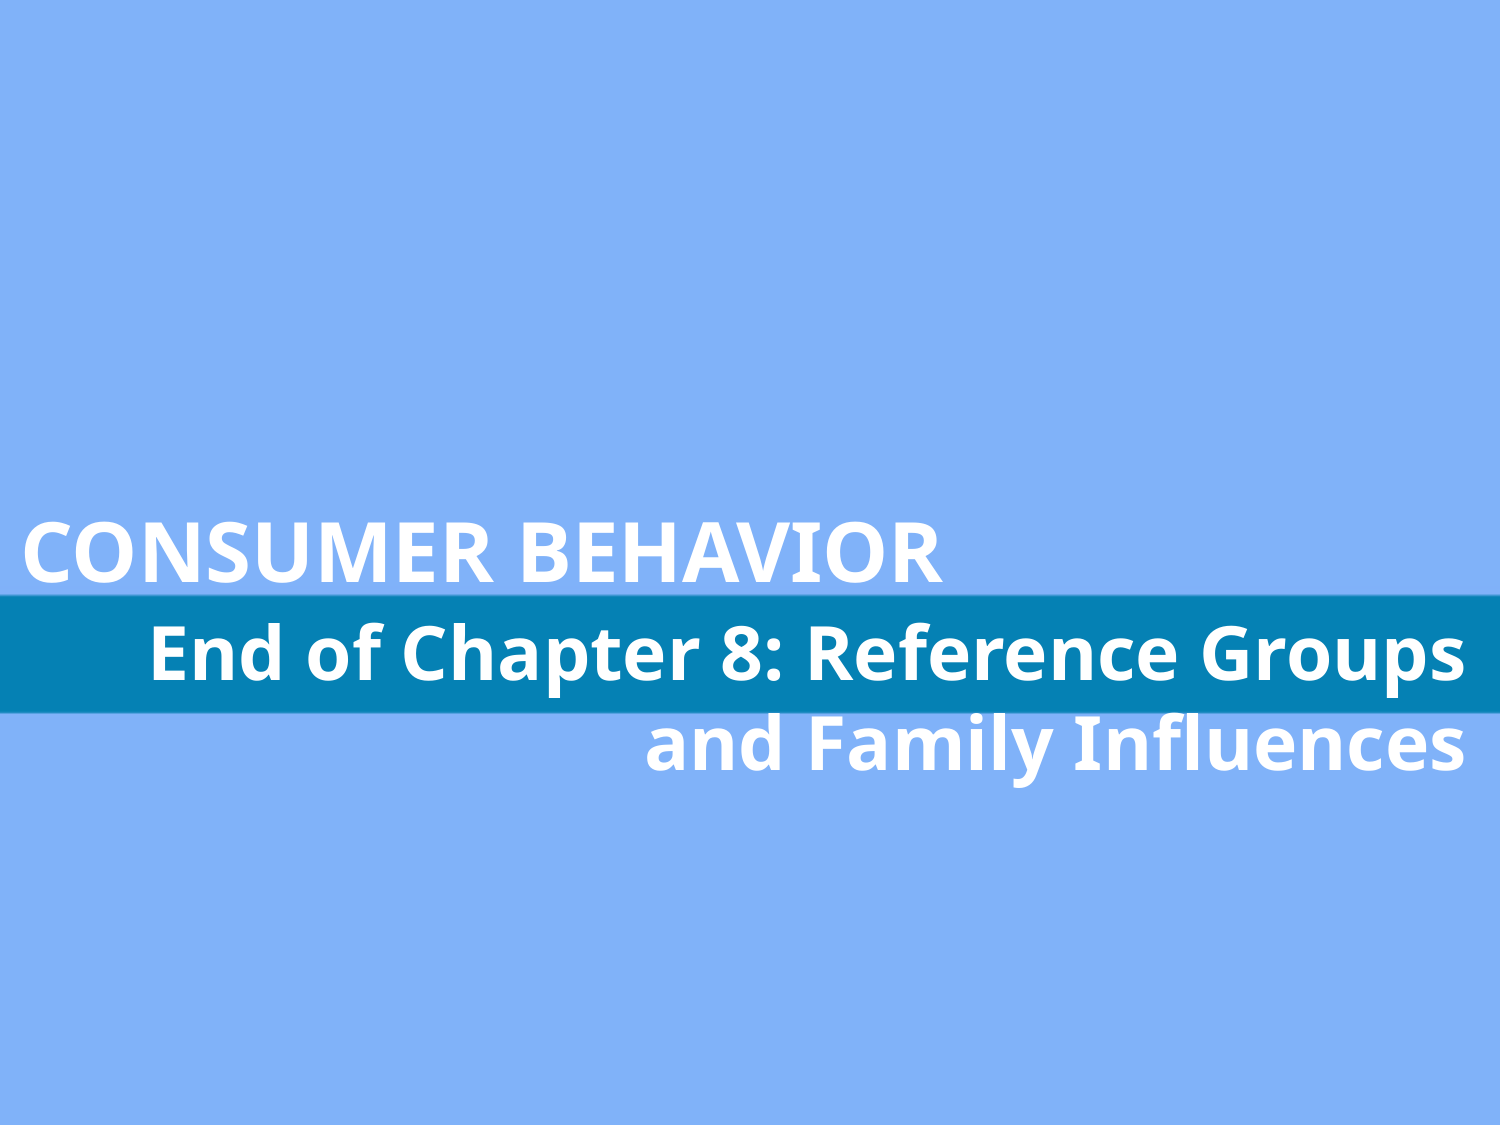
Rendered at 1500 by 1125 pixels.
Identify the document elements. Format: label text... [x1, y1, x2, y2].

text_box CONSUMER BEHAVIOR [5, 491, 1424, 592]
picture [0, 0, 1500, 596]
picture [0, 713, 1500, 1125]
text_box End of Chapter 8: Reference Groups and Family Influences [18, 597, 1483, 793]
